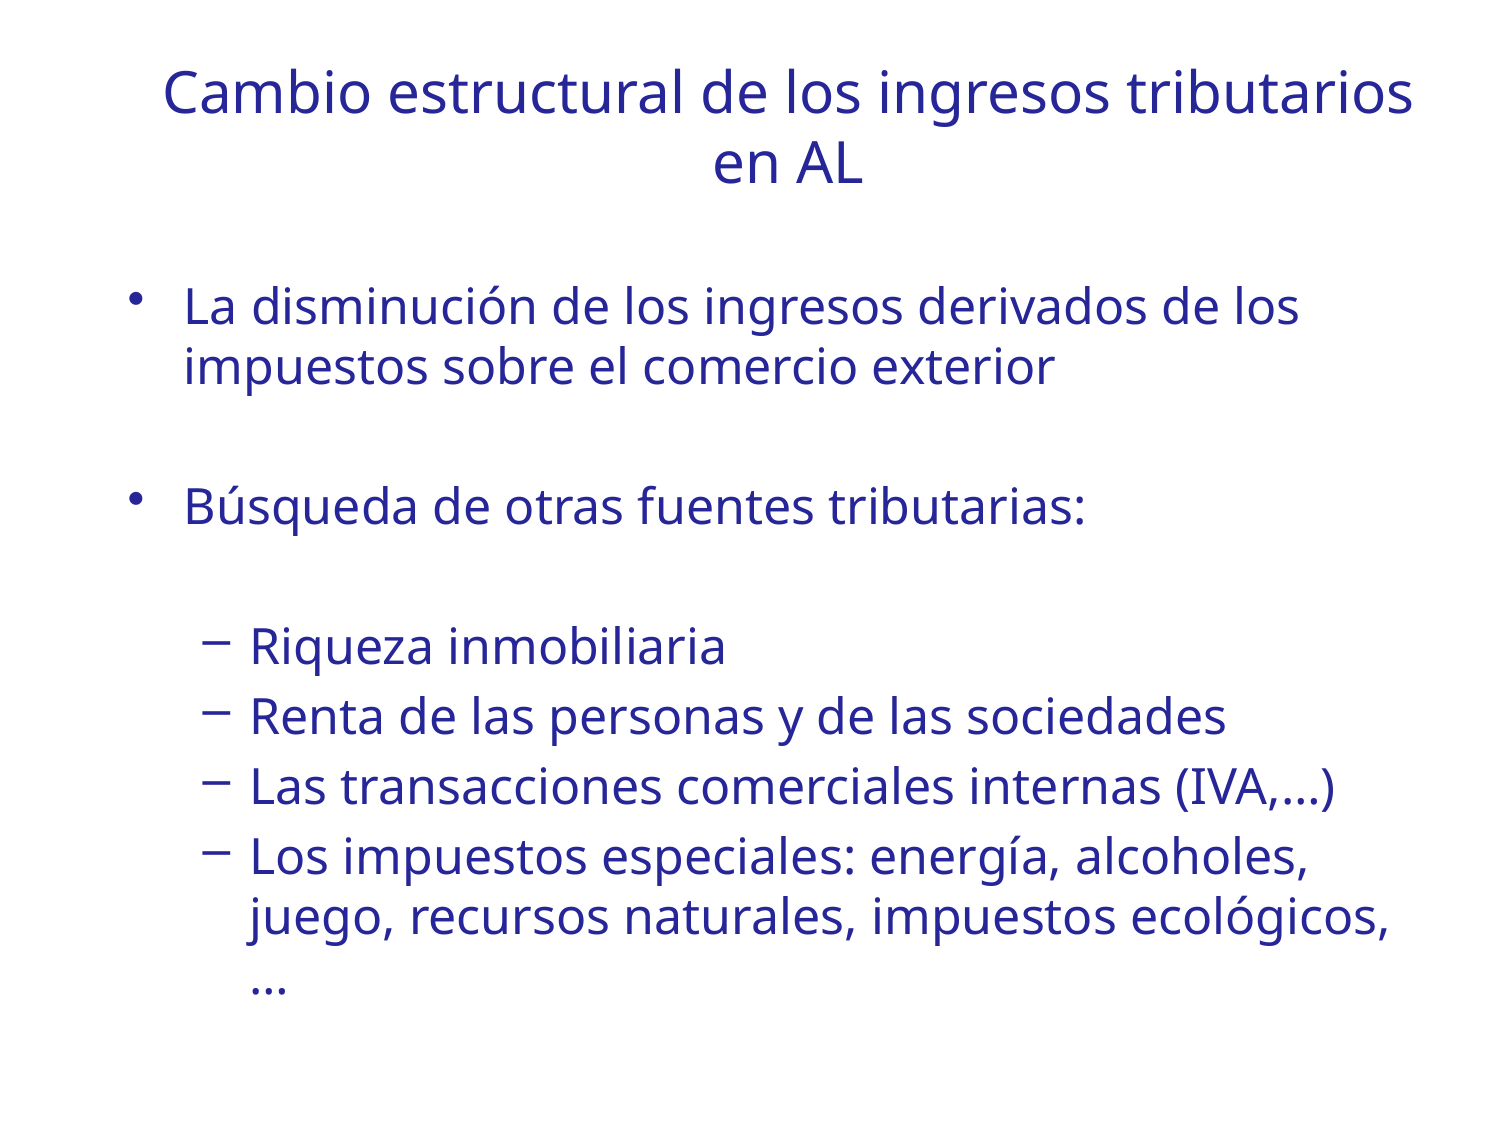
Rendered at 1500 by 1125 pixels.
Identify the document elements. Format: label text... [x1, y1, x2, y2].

list La disminución de los ingresos derivados de los impuestos sobre el comercio exterior Búsqueda de otras fuentes tributarias: Riqueza inmobiliaria Renta de las personas y de las sociedades Las transacciones comerciales internas (IVA,…) Los impuestos especiales: energía, alcoholes, juego, recursos naturales, impuestos ecológicos,… [112, 266, 1430, 1001]
title Cambio estructural de los ingresos tributarios en AL [111, 30, 1466, 219]
